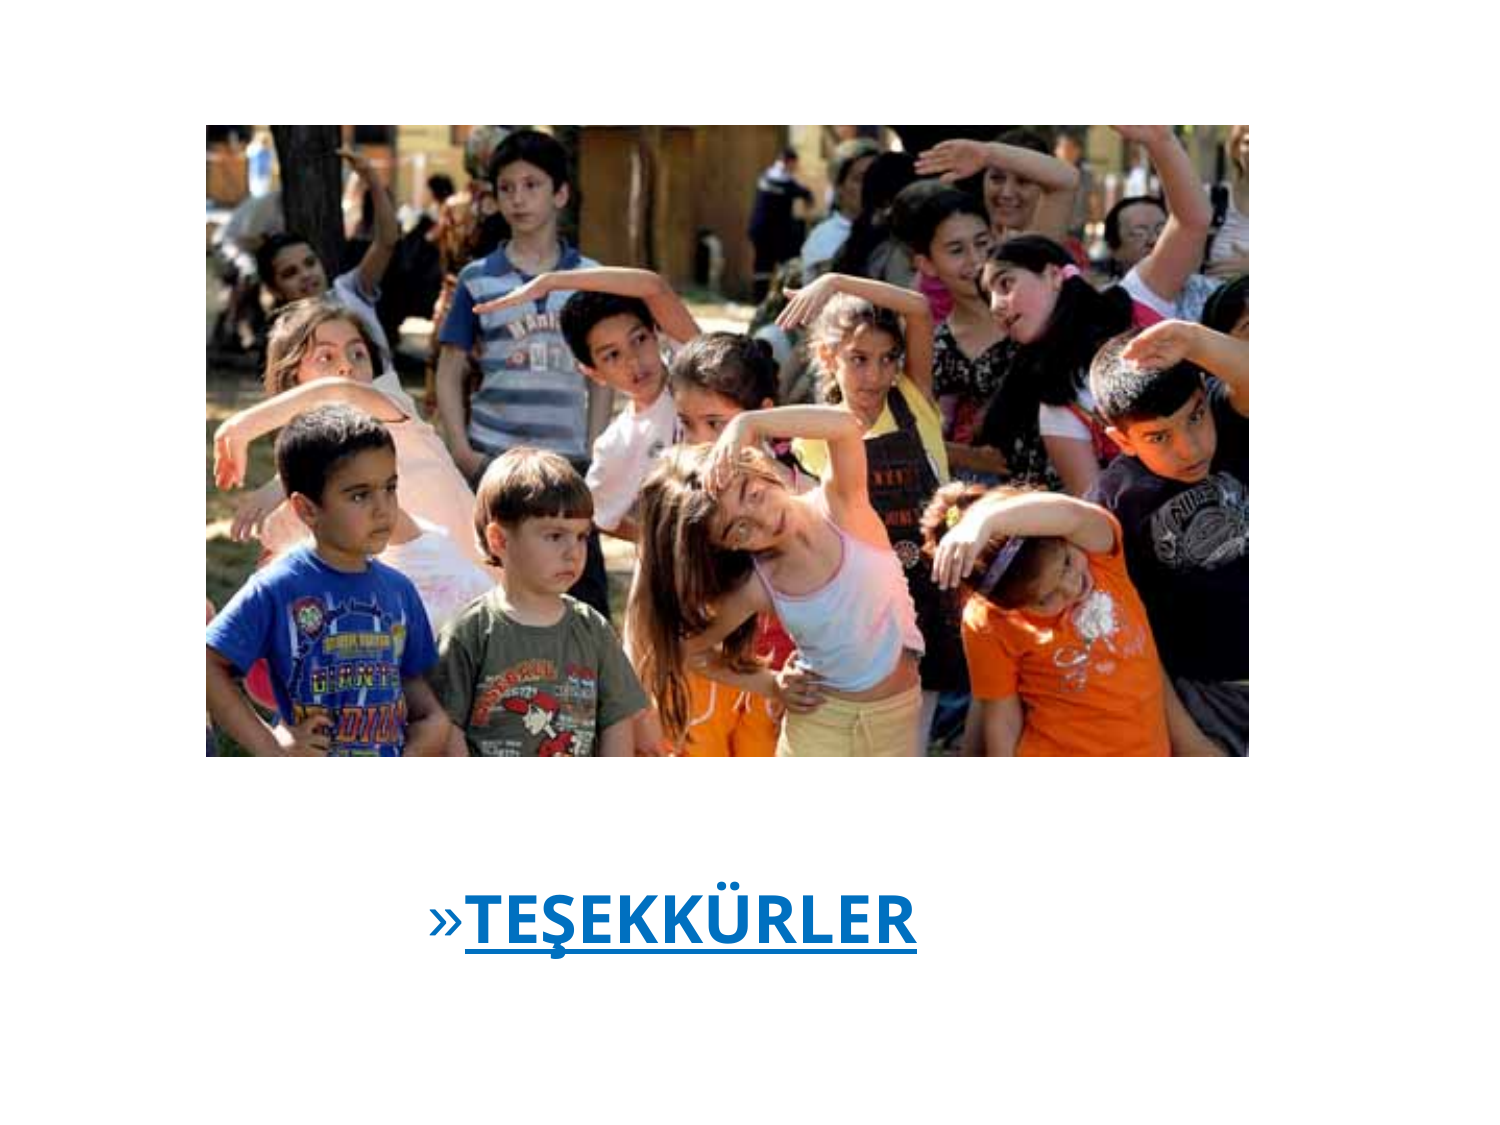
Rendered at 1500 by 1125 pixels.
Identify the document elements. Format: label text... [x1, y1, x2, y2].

picture [206, 125, 1249, 757]
list TEŞEKKÜRLER [112, 869, 1463, 1024]
